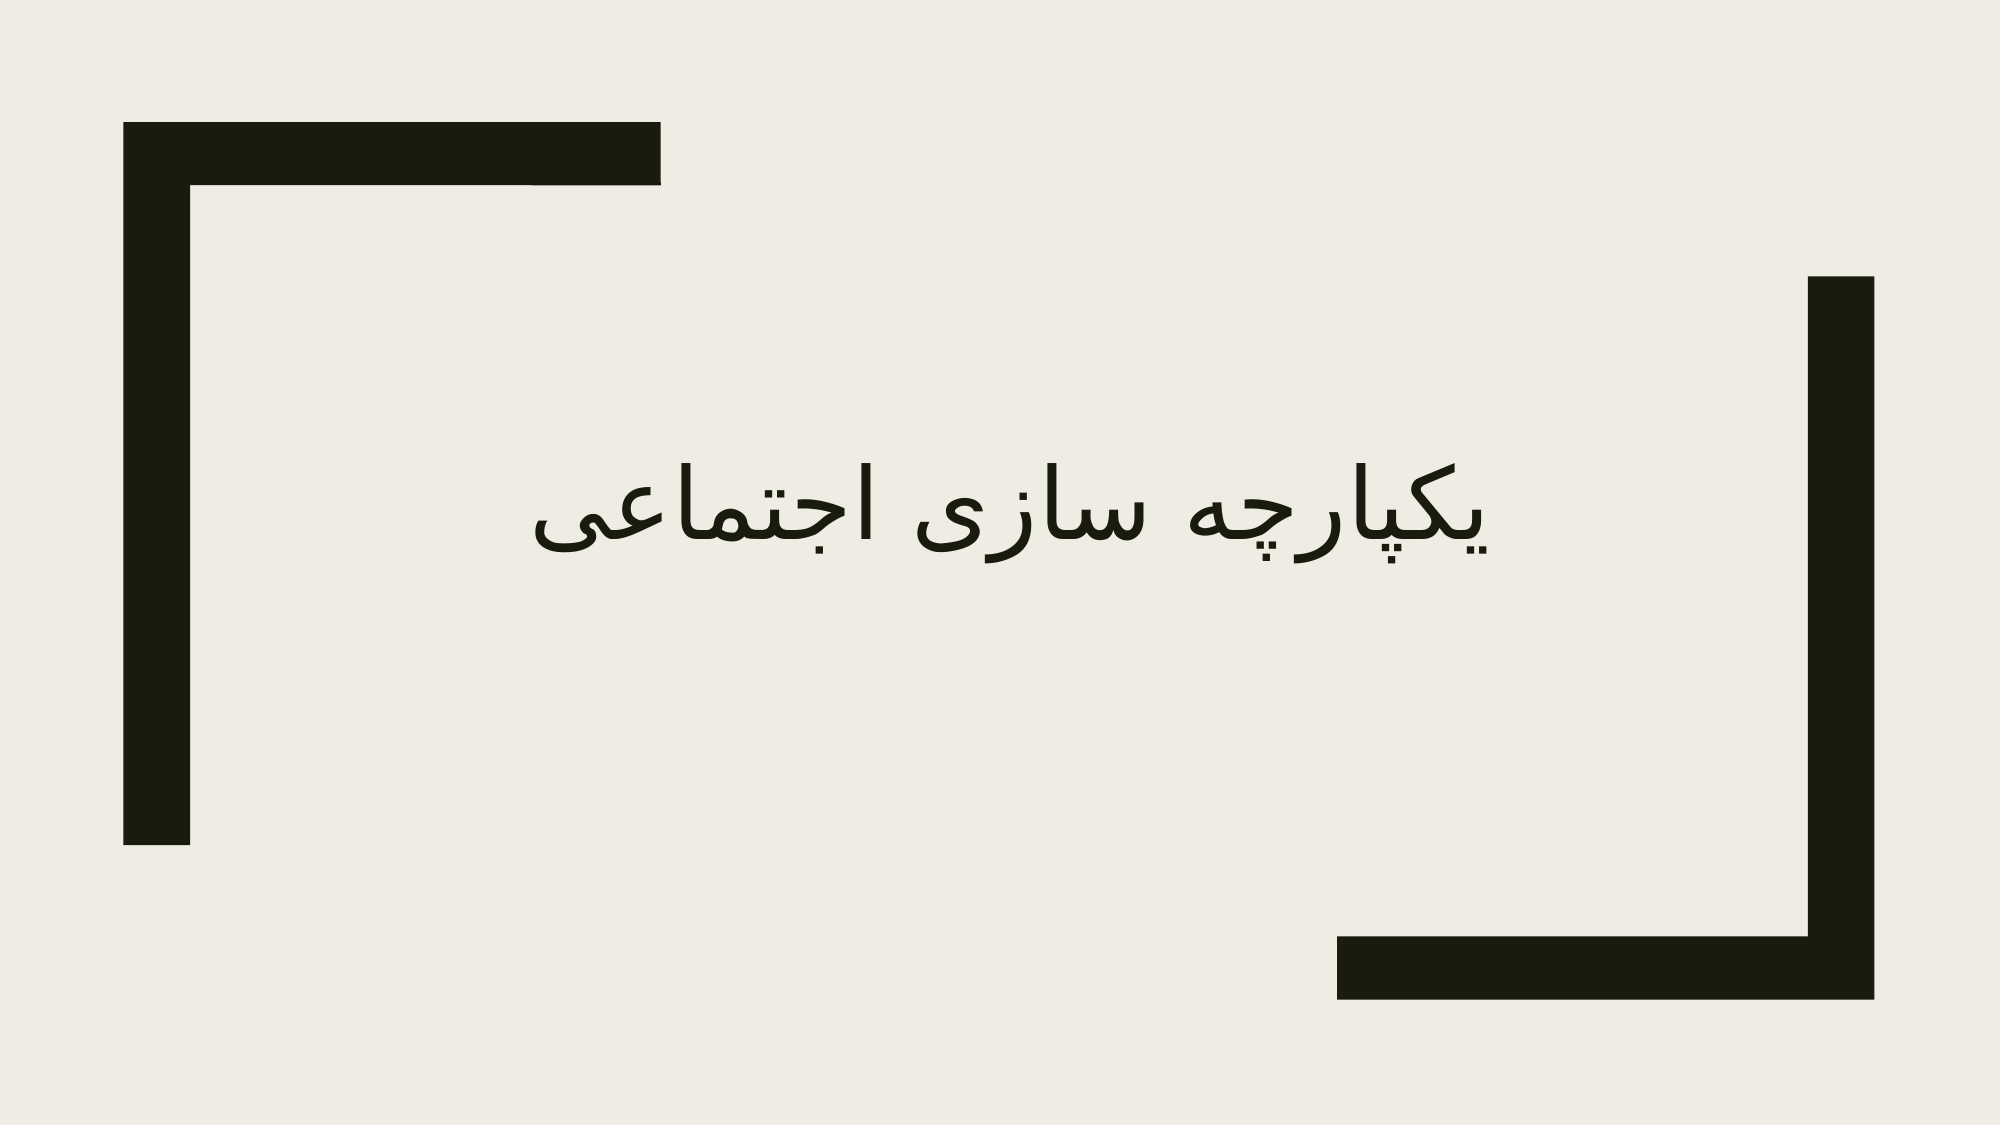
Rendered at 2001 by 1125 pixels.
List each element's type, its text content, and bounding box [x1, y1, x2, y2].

title یکپارچه سازی اجتماعی [422, 18, 1599, 569]
